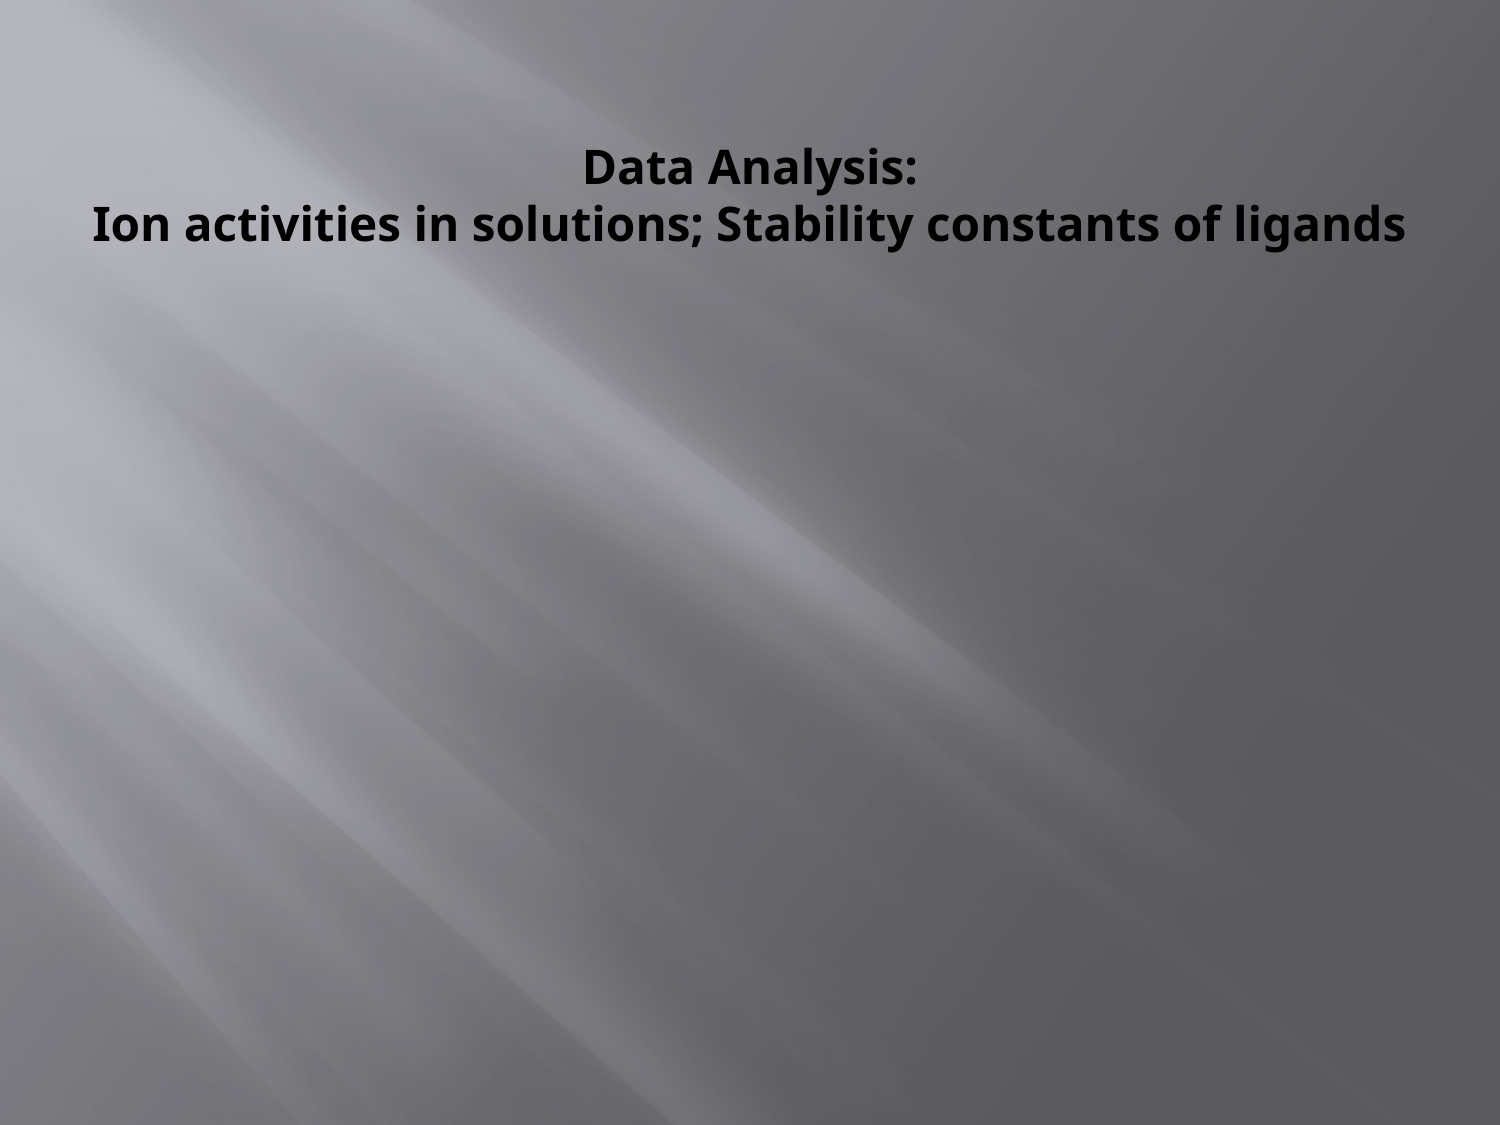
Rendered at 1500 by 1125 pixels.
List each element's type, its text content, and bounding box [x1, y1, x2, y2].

title Data Analysis: Ion activities in solutions; Stability constants of ligands [75, 99, 1425, 288]
